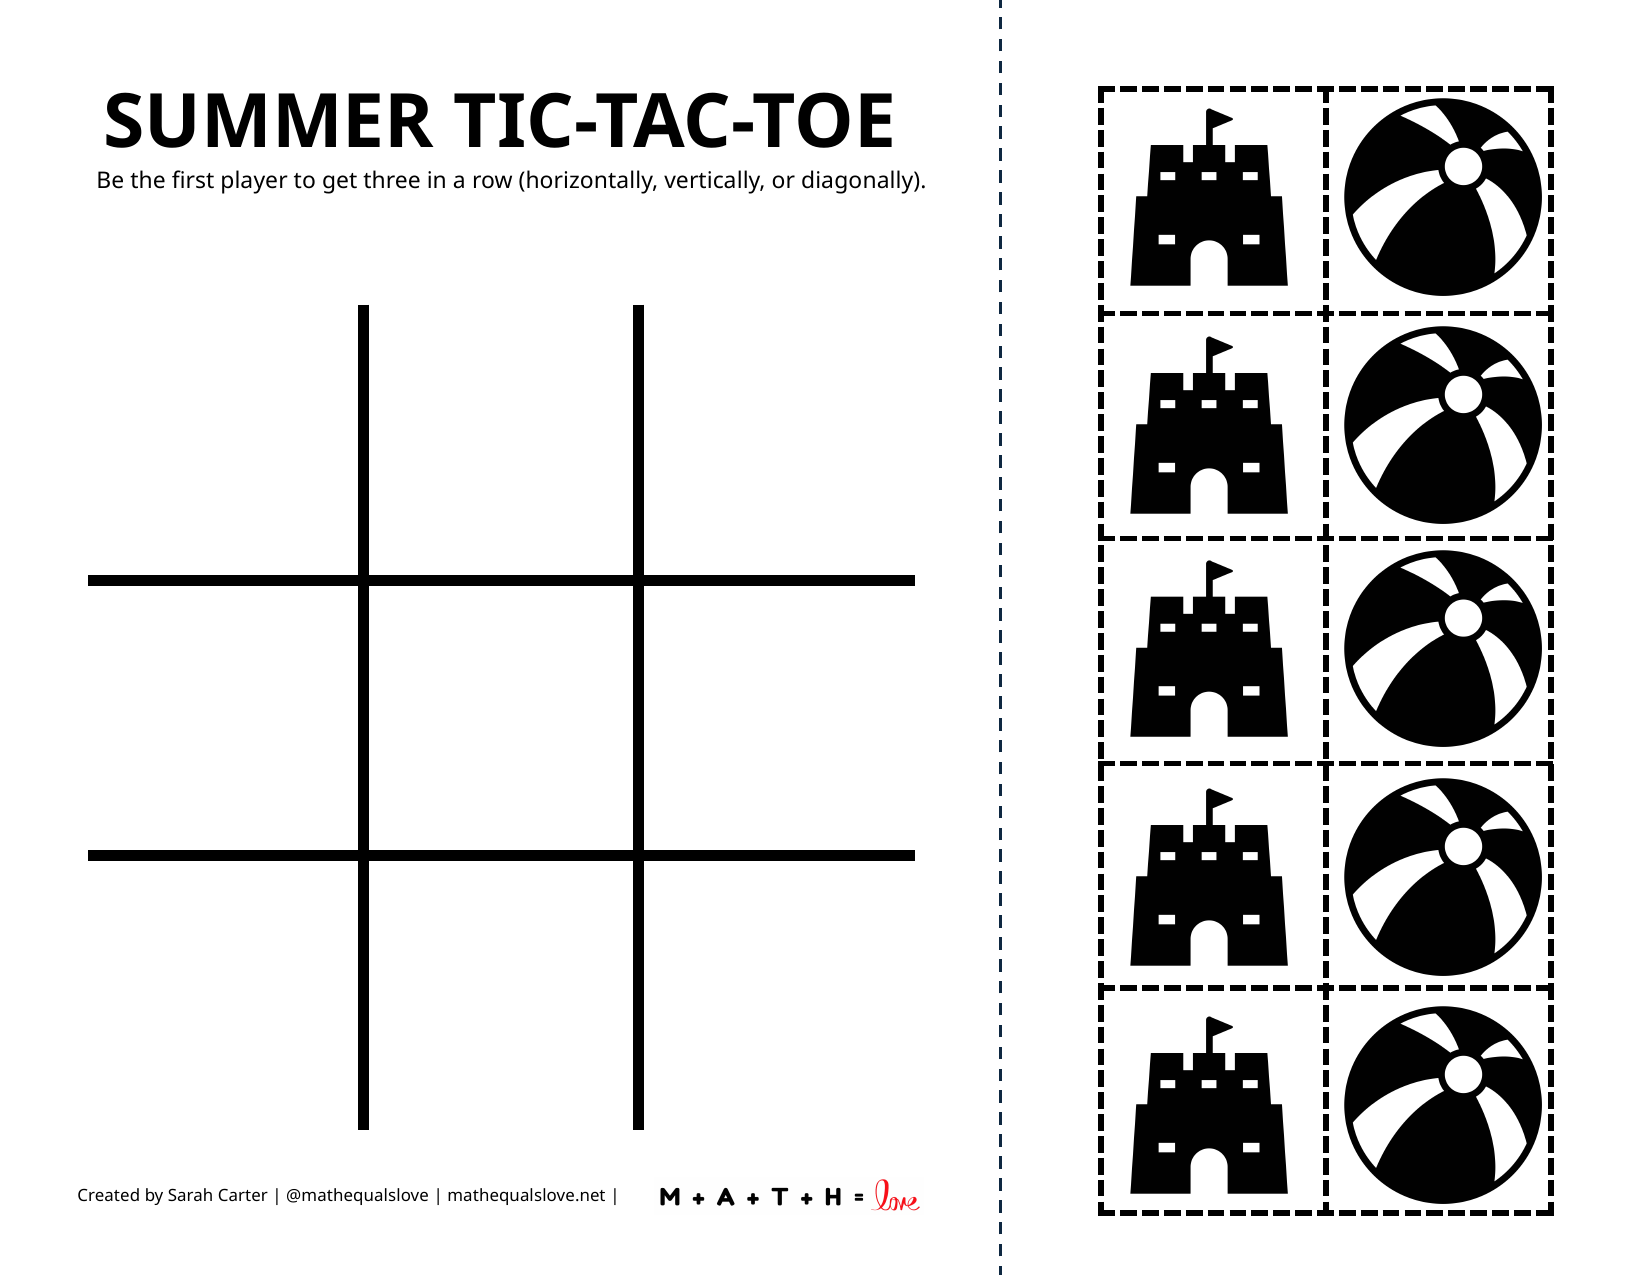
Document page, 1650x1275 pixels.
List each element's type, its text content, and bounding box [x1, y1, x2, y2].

picture [1100, 996, 1318, 1214]
picture [1334, 539, 1552, 758]
picture [654, 1177, 924, 1215]
picture [1334, 88, 1552, 306]
text_box Be the first player to get three in a row (horizontally, vertically, or diagonally). [81, 158, 966, 201]
picture [1100, 767, 1318, 986]
picture [1334, 996, 1552, 1214]
picture [1100, 539, 1318, 758]
picture [1100, 315, 1318, 534]
list SUMMER TIC-TAC-TOE [0, 65, 1001, 177]
picture [1334, 767, 1552, 986]
picture [1334, 315, 1552, 534]
picture [1100, 88, 1318, 306]
